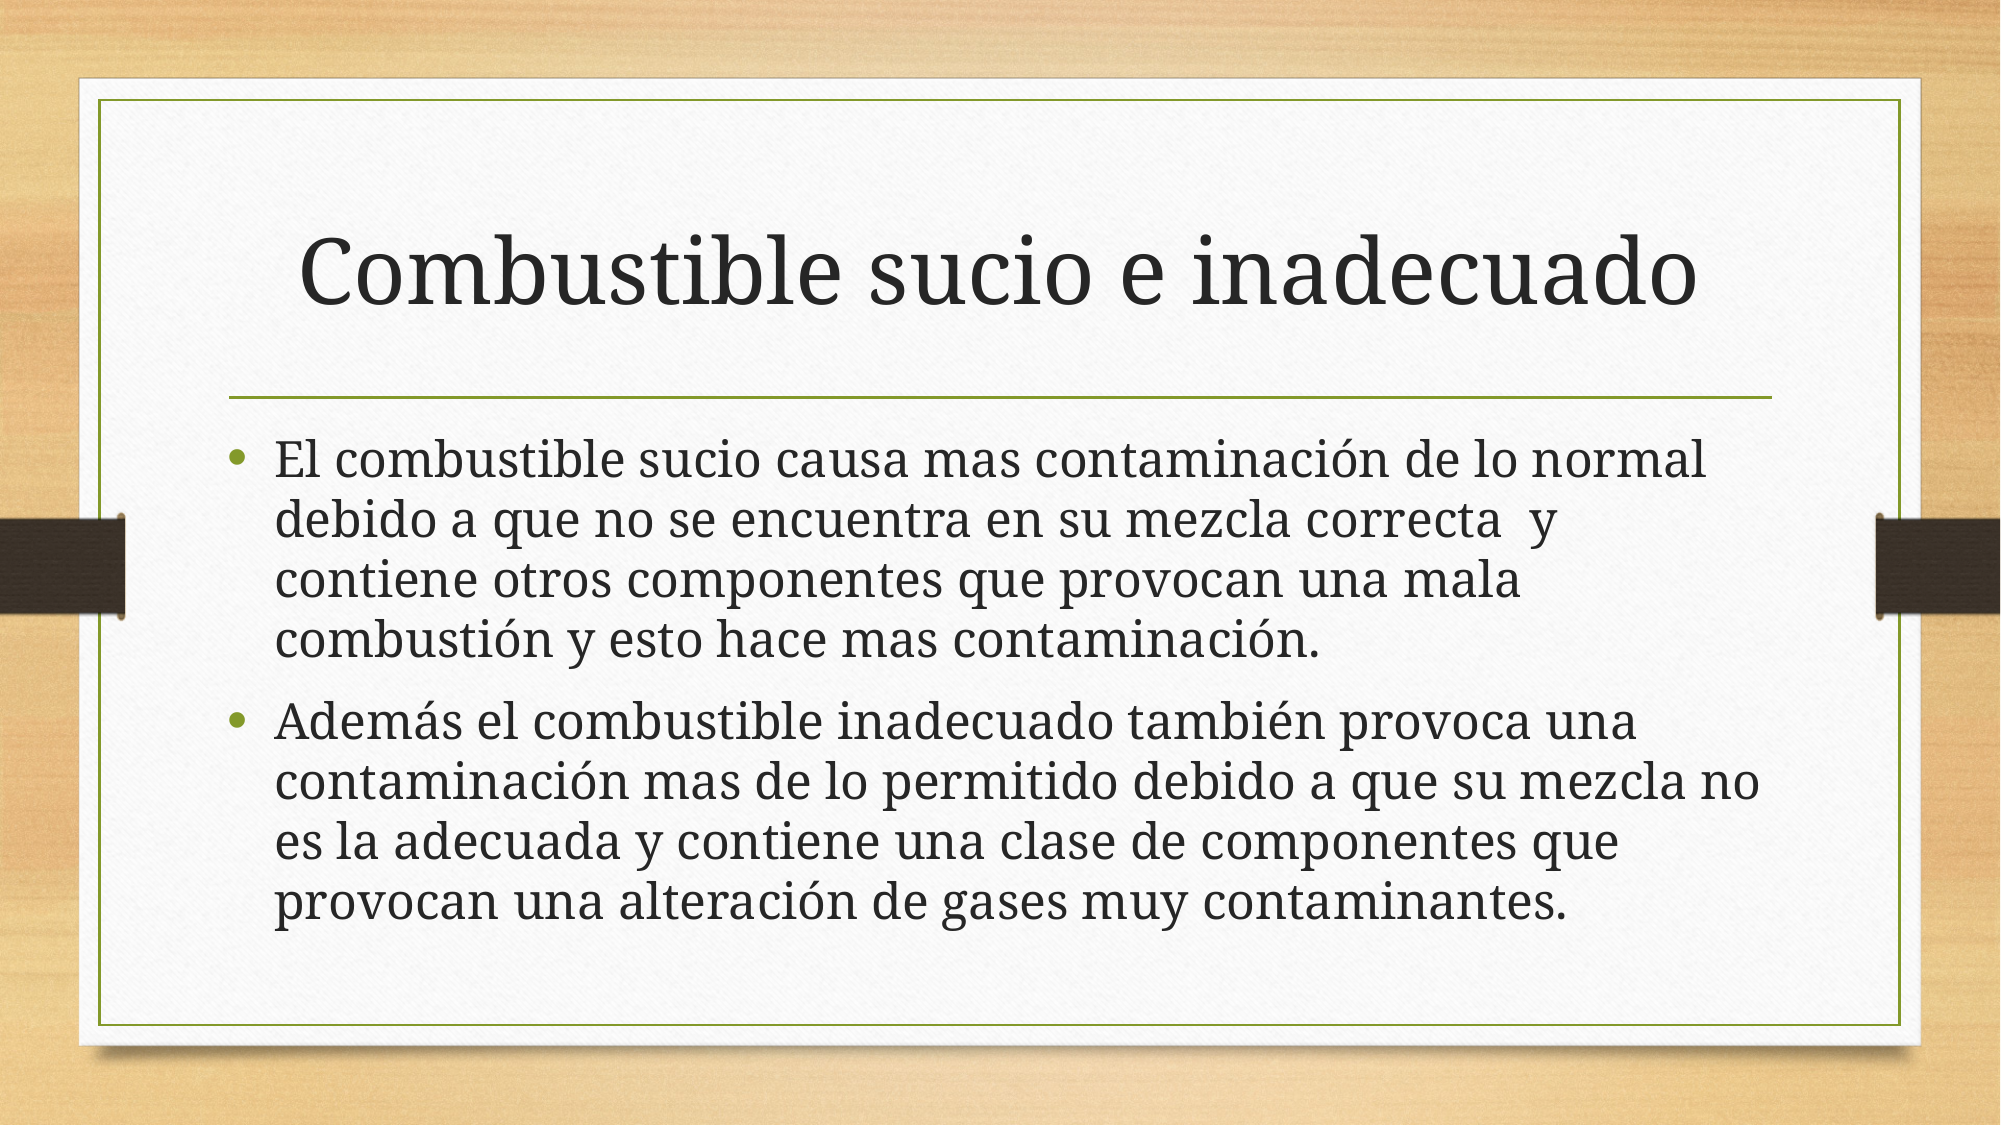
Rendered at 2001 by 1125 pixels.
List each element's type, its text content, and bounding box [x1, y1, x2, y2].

picture [0, 0, 2001, 1125]
list El combustible sucio causa mas contaminación de lo normal debido a que no se encuentra en su mezcla correcta y contiene otros componentes que provocan una mala combustión y esto hace mas contaminación. Además el combustible inadecuado también provoca una contaminación mas de lo permitido debido a que su mezcla no es la adecuada y contiene una clase de componentes que provocan una alteración de gases muy contaminantes. [212, 419, 1788, 964]
title Combustible sucio e inadecuado [212, 161, 1788, 375]
